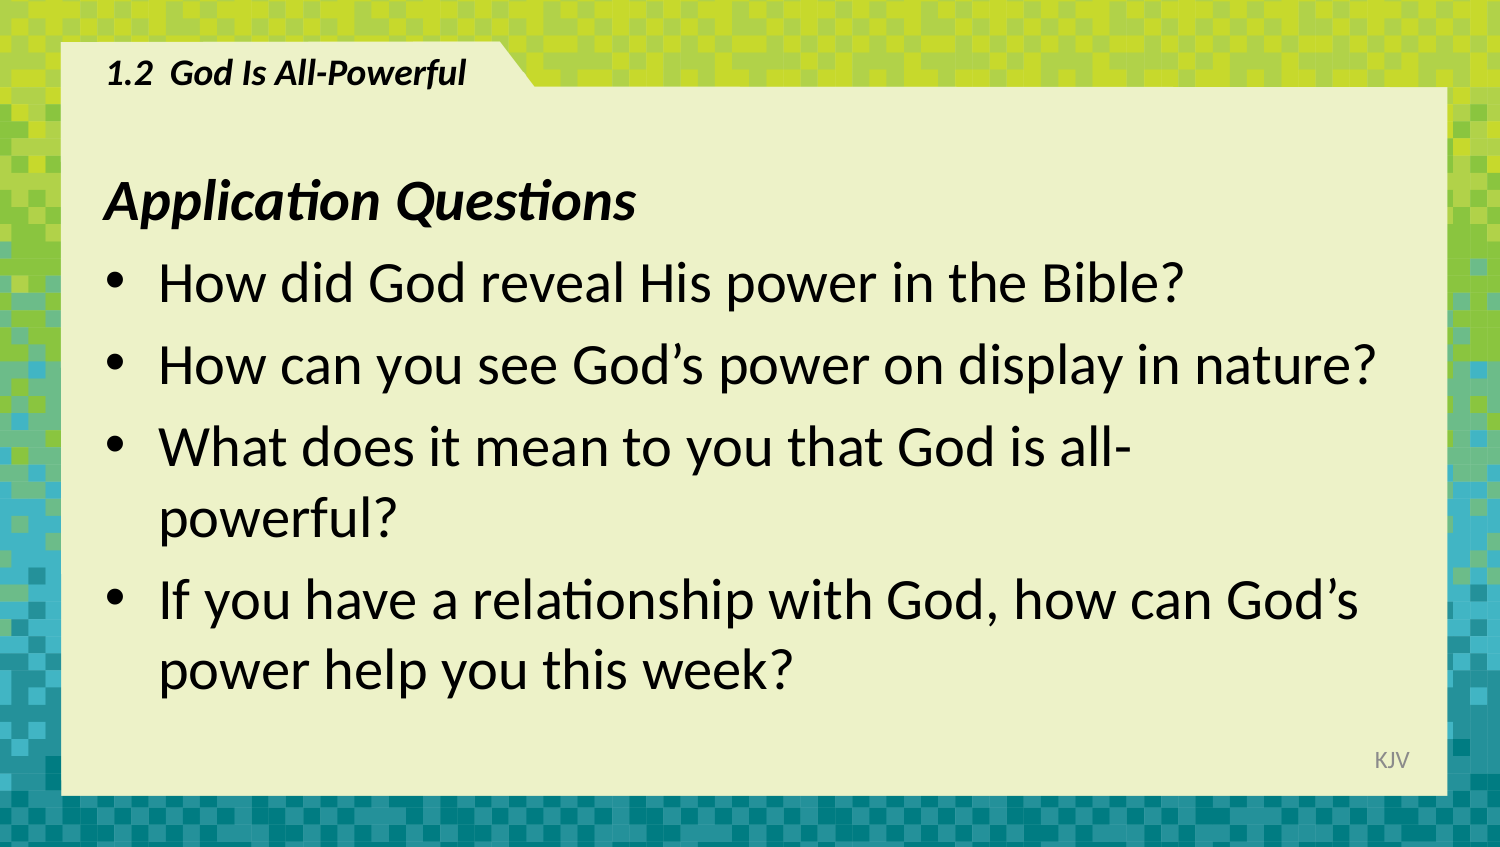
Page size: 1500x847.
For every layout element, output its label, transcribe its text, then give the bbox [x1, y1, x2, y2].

list Application Questions How did God reveal His power in the Bible? How can you see God’s power on display in nature? What does it mean to you that God is all- powerful? If you have a relationship with God, how can God’s power help you this week? [89, 141, 1403, 722]
picture [0, 0, 1500, 847]
footer KJV [950, 736, 1425, 782]
title 1.2 God Is All-Powerful [89, 33, 1420, 108]
